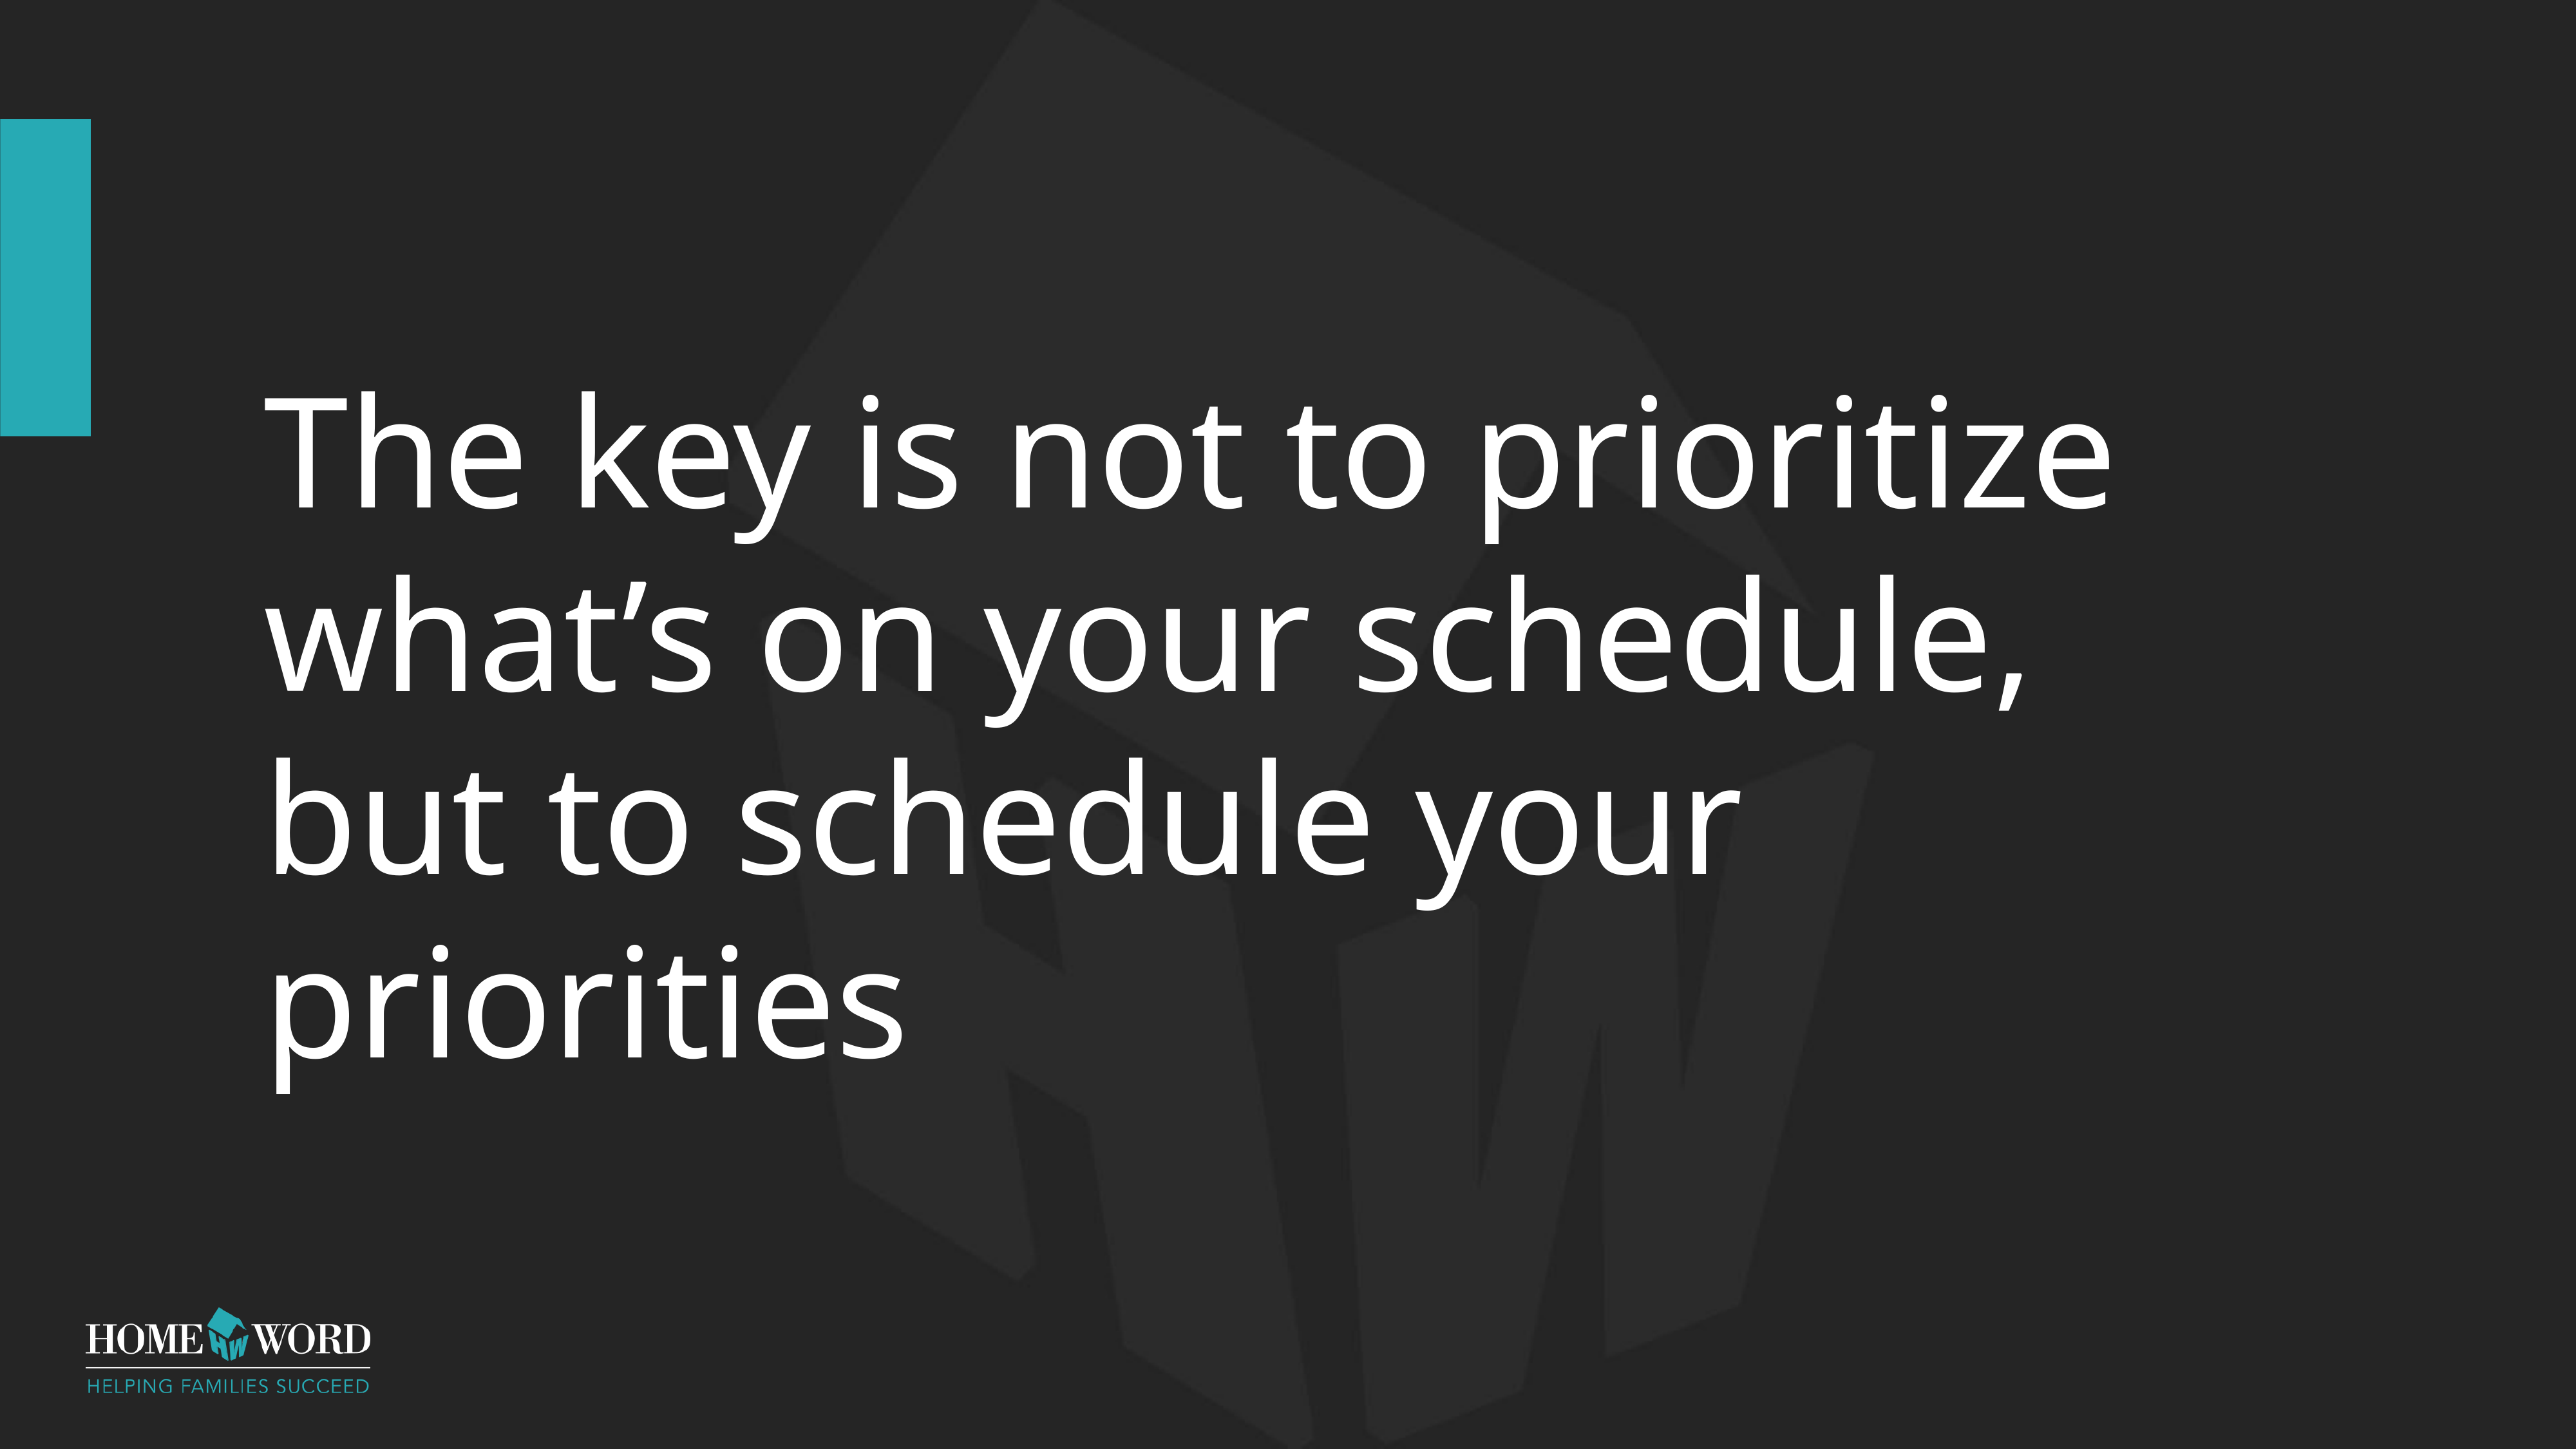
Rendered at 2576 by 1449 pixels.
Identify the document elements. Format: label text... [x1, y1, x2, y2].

picture [0, 0, 2576, 1449]
title The key is not to prioritize what’s on your schedule, but to schedule your priorities [258, 349, 2210, 1100]
